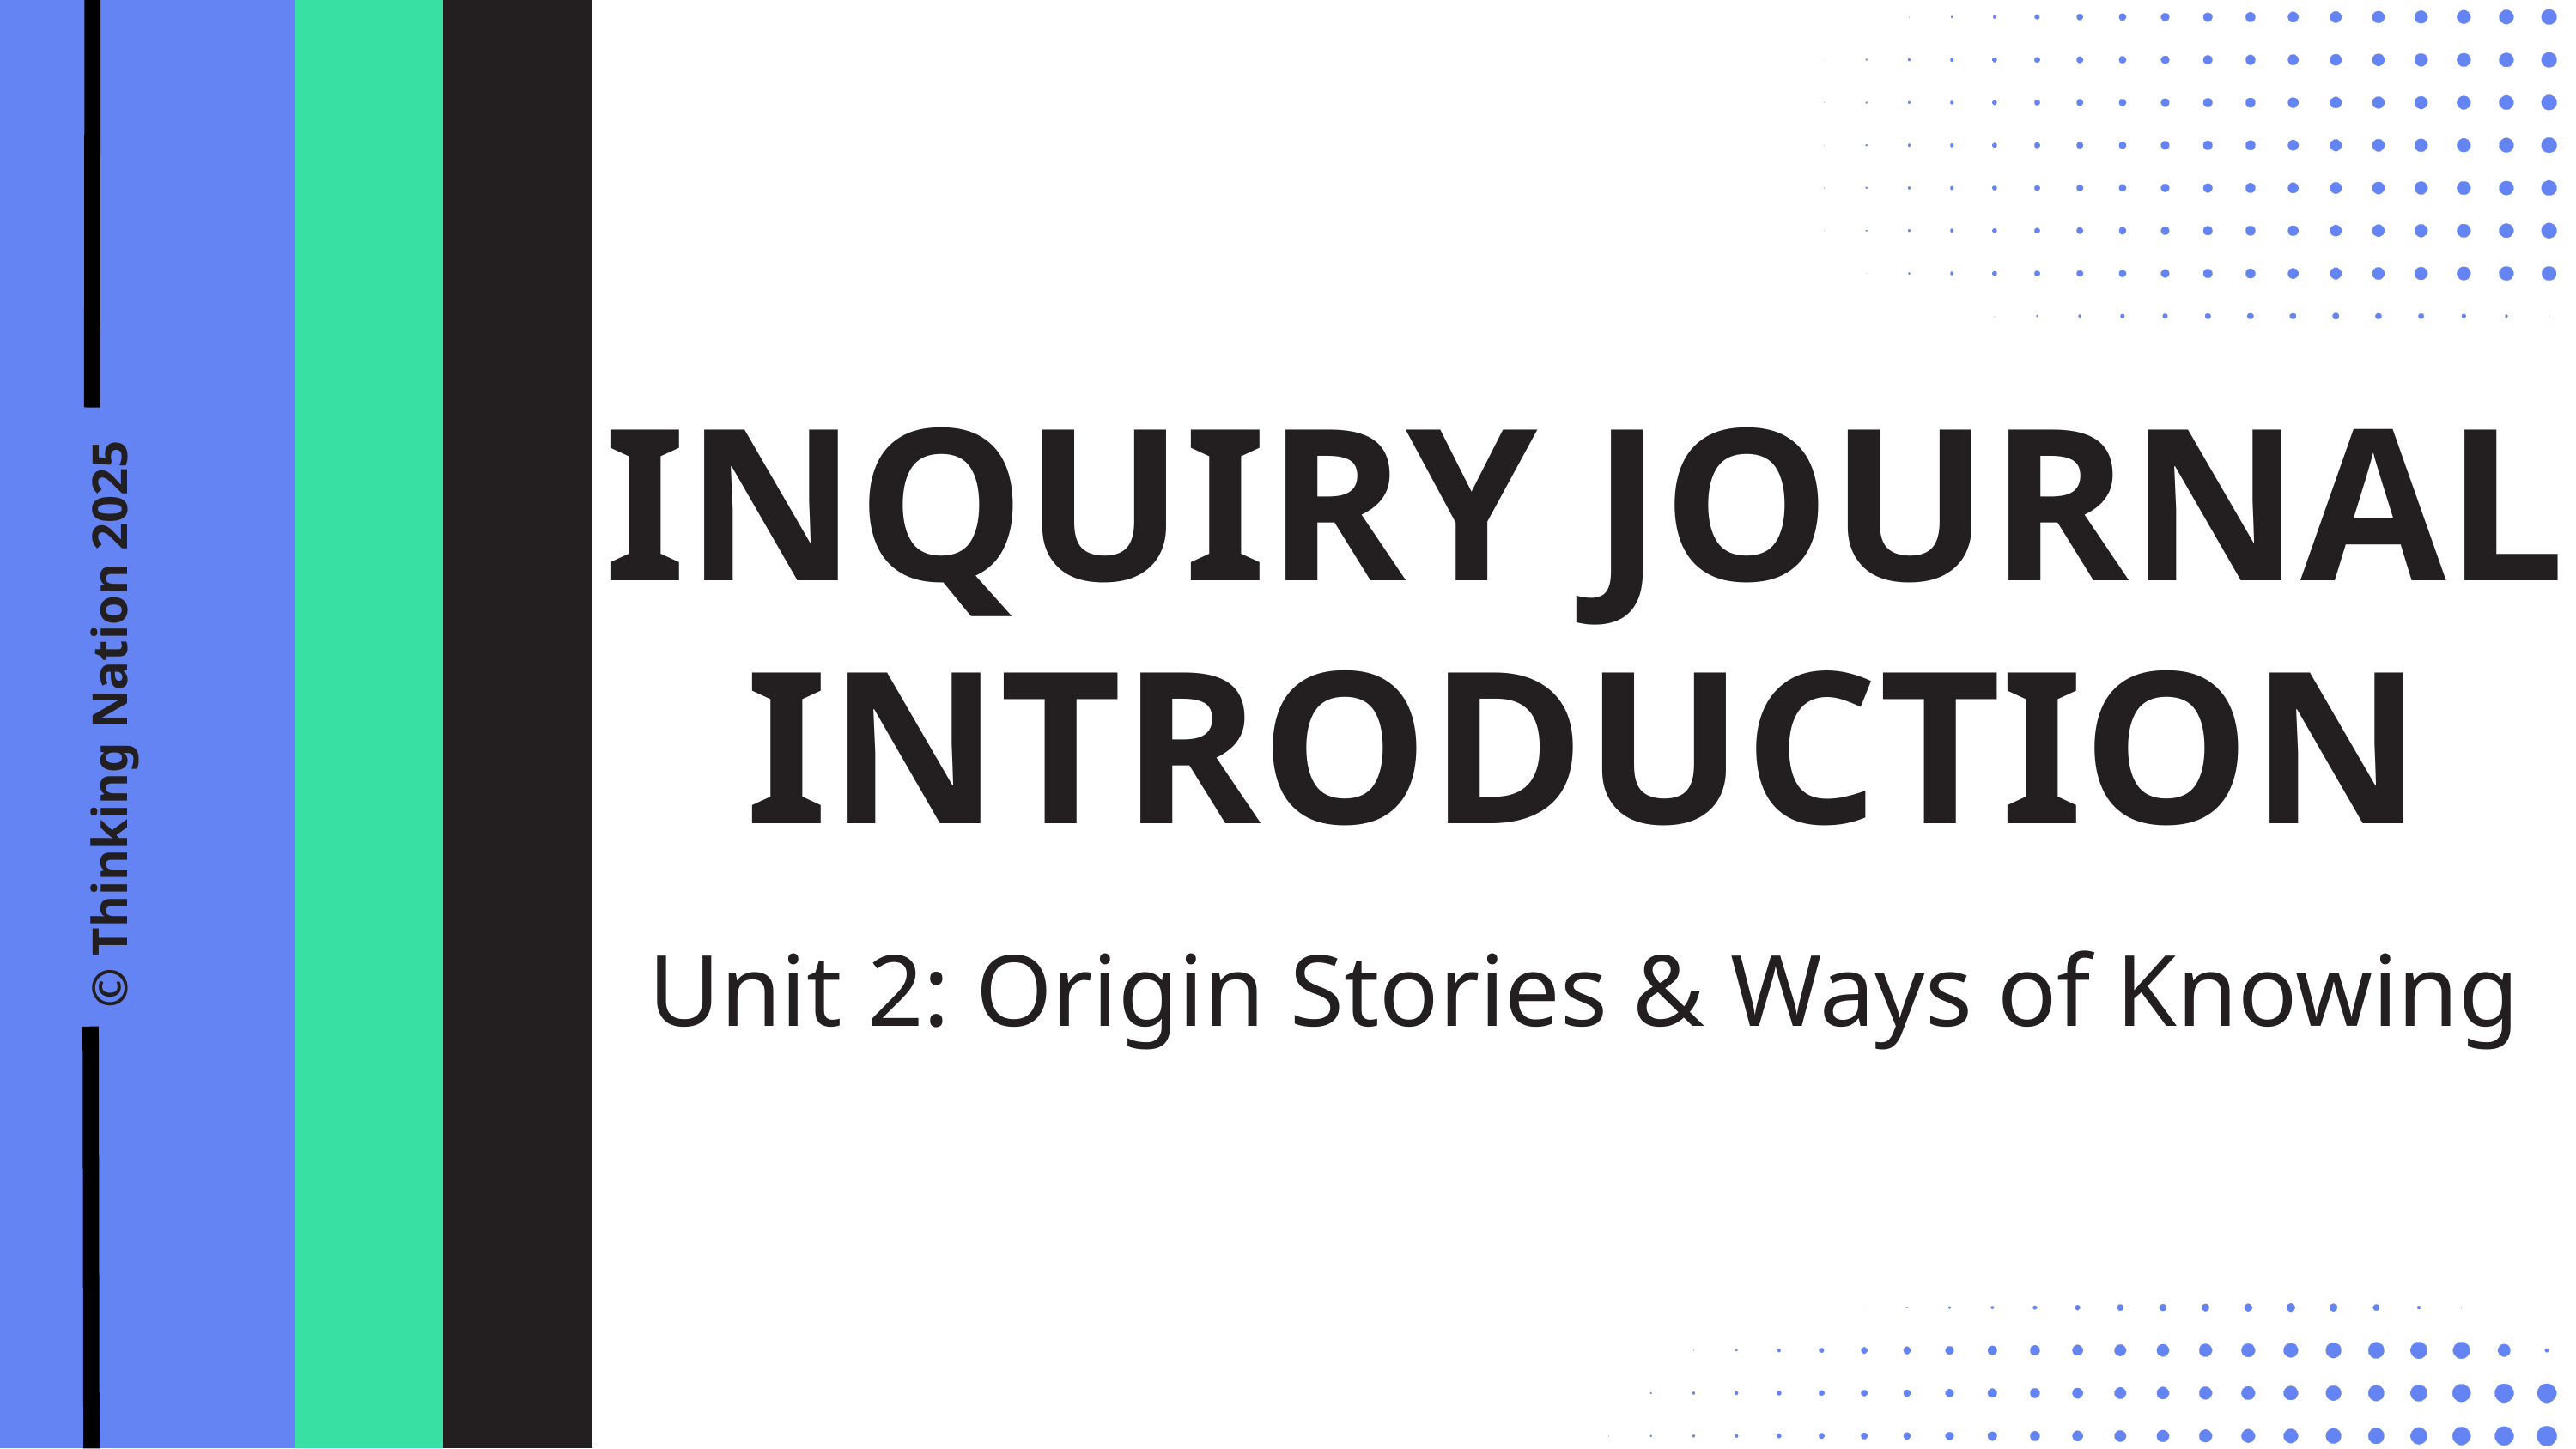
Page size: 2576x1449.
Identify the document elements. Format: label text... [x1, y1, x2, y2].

text_box [1781, 0, 2576, 319]
text_box [1565, 1303, 2576, 1449]
text_box Unit 2: Origin Stories & Ways of Knowing [599, 880, 2576, 1046]
text_box INQUIRY JOURNAL INTRODUCTION [599, 385, 2576, 873]
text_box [0, 0, 593, 1449]
